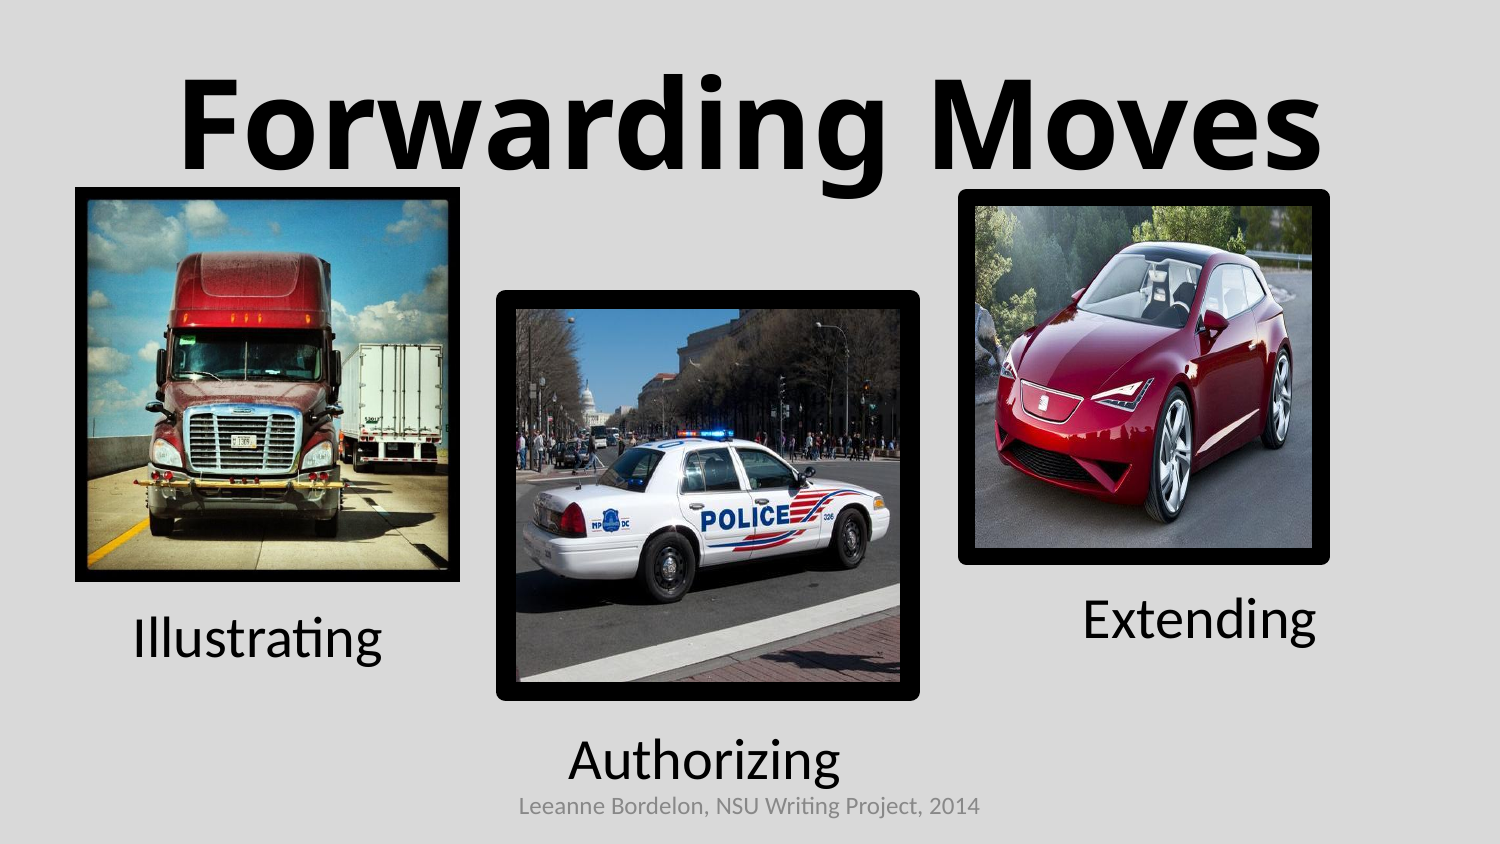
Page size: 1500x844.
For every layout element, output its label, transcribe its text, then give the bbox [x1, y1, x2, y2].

list Illustrating [103, 600, 413, 659]
text_box Authorizing [496, 721, 913, 844]
title Forwarding Moves [103, 86, 1397, 173]
footer Leeanne Bordelon, NSU Writing Project, 2014 [913, 787, 1004, 822]
picture [74, 187, 460, 582]
text_box Extending [1055, 581, 1345, 641]
picture [515, 309, 901, 682]
picture [974, 206, 1313, 548]
